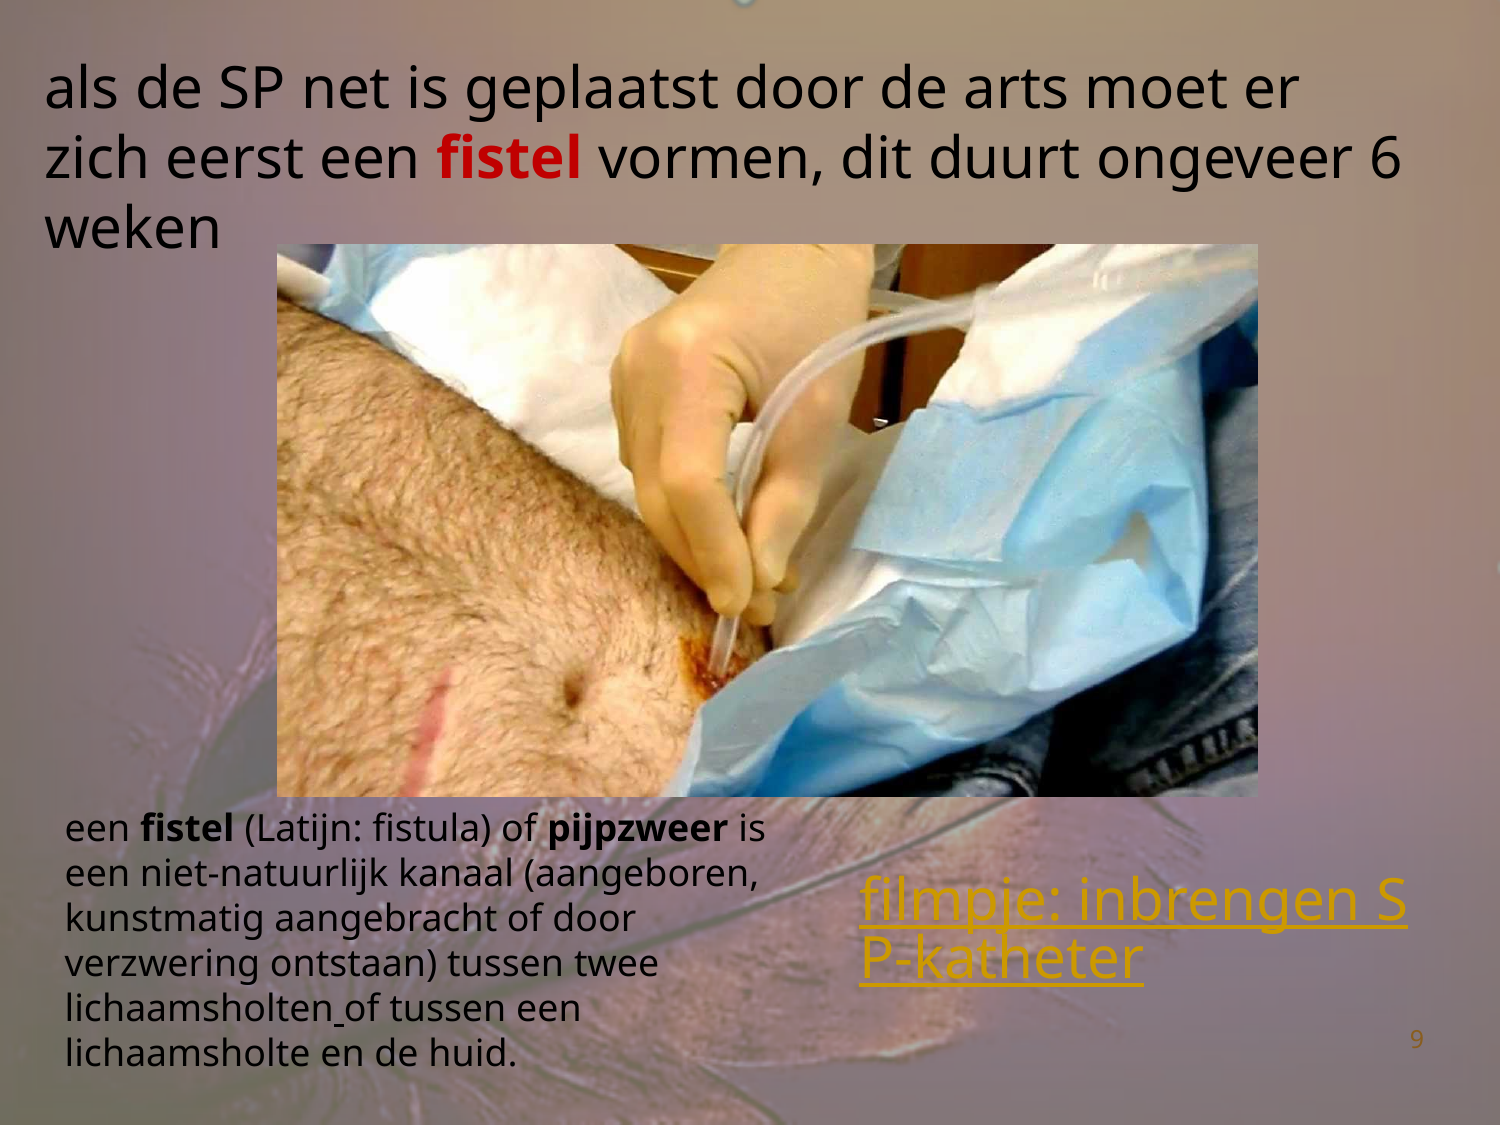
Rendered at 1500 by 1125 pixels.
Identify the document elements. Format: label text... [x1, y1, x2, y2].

text_box een fistel (Latijn: fistula) of pijpzweer is een niet-natuurlijk kanaal (aangeboren, kunstmatig aangebracht of door verzwering ontstaan) tussen twee lichaamsholten of tussen een lichaamsholte en de huid. [49, 796, 800, 1082]
picture [276, 244, 1259, 797]
text_box als de SP net is geplaatst door de arts moet er zich eerst een fistel vormen, dit duurt ongeveer 6 weken [29, 42, 1436, 268]
text_box filmpje: inbrengen SP-katheter [844, 854, 1454, 949]
slide_number 9 [1089, 1010, 1440, 1071]
